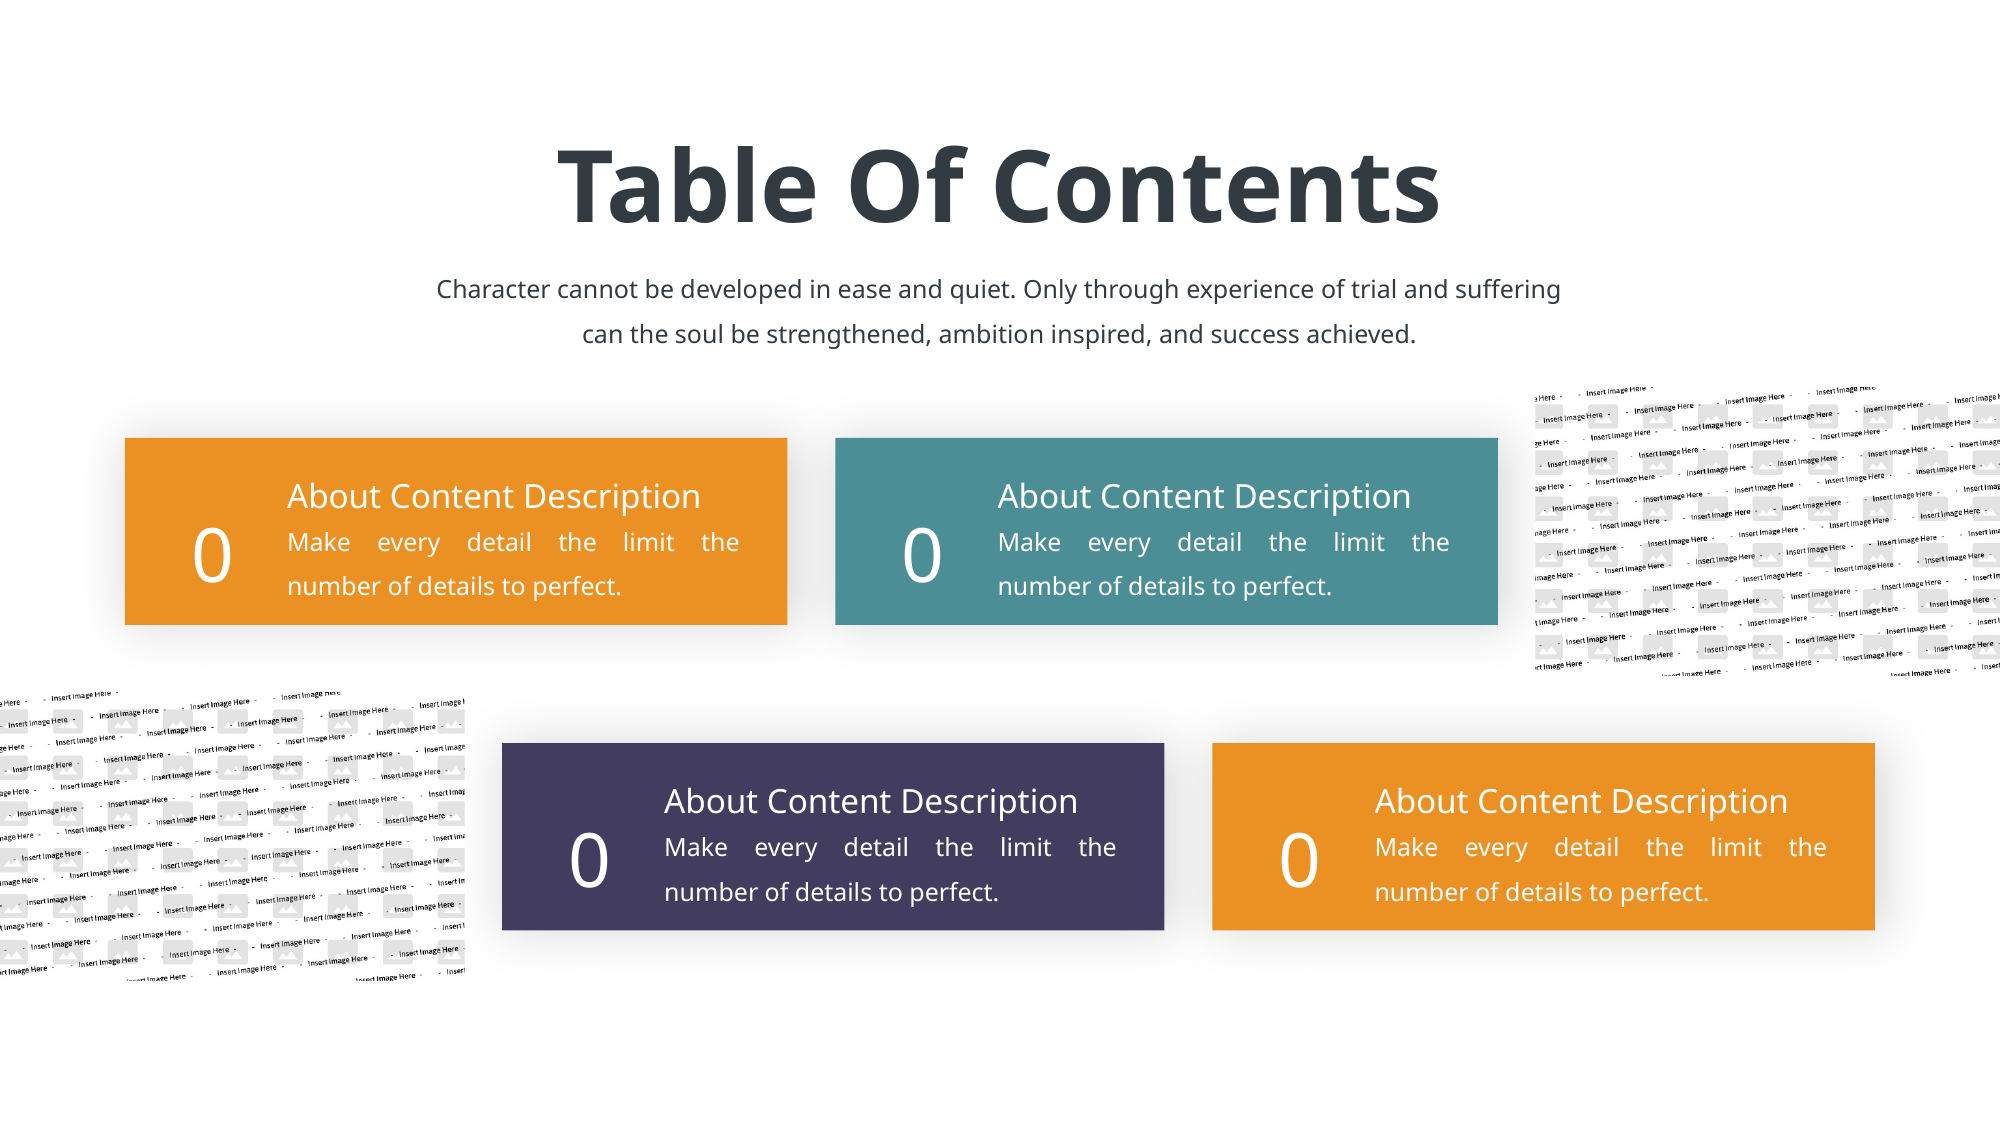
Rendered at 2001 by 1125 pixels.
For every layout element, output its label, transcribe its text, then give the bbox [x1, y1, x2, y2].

picture [1535, 387, 2000, 676]
text_box [834, 437, 1499, 626]
text_box [1211, 742, 1876, 931]
text_box 02 [867, 455, 979, 719]
text_box Make every detail the limit the number of details to perfect. [1359, 808, 1843, 914]
text_box About Content Description [272, 448, 756, 503]
text_box Make every detail the limit the number of details to perfect. [649, 808, 1133, 914]
text_box Table Of Contents [265, 114, 1735, 250]
text_box [501, 742, 1165, 931]
text_box About Content Description [1359, 753, 1843, 808]
text_box 03 [534, 760, 646, 1046]
text_box 01 [157, 455, 269, 692]
text_box Make every detail the limit the number of details to perfect. [272, 503, 756, 609]
text_box [124, 437, 788, 626]
text_box Character cannot be developed in ease and quiet. Only through experience of trial and suffering can the soul be strengthened, ambition inspired, and success achieved. [416, 251, 1584, 356]
text_box Make every detail the limit the number of details to perfect. [982, 503, 1466, 609]
text_box About Content Description [649, 753, 1133, 808]
text_box 04 [1244, 760, 1356, 1046]
picture [0, 692, 465, 981]
text_box About Content Description [982, 448, 1466, 503]
